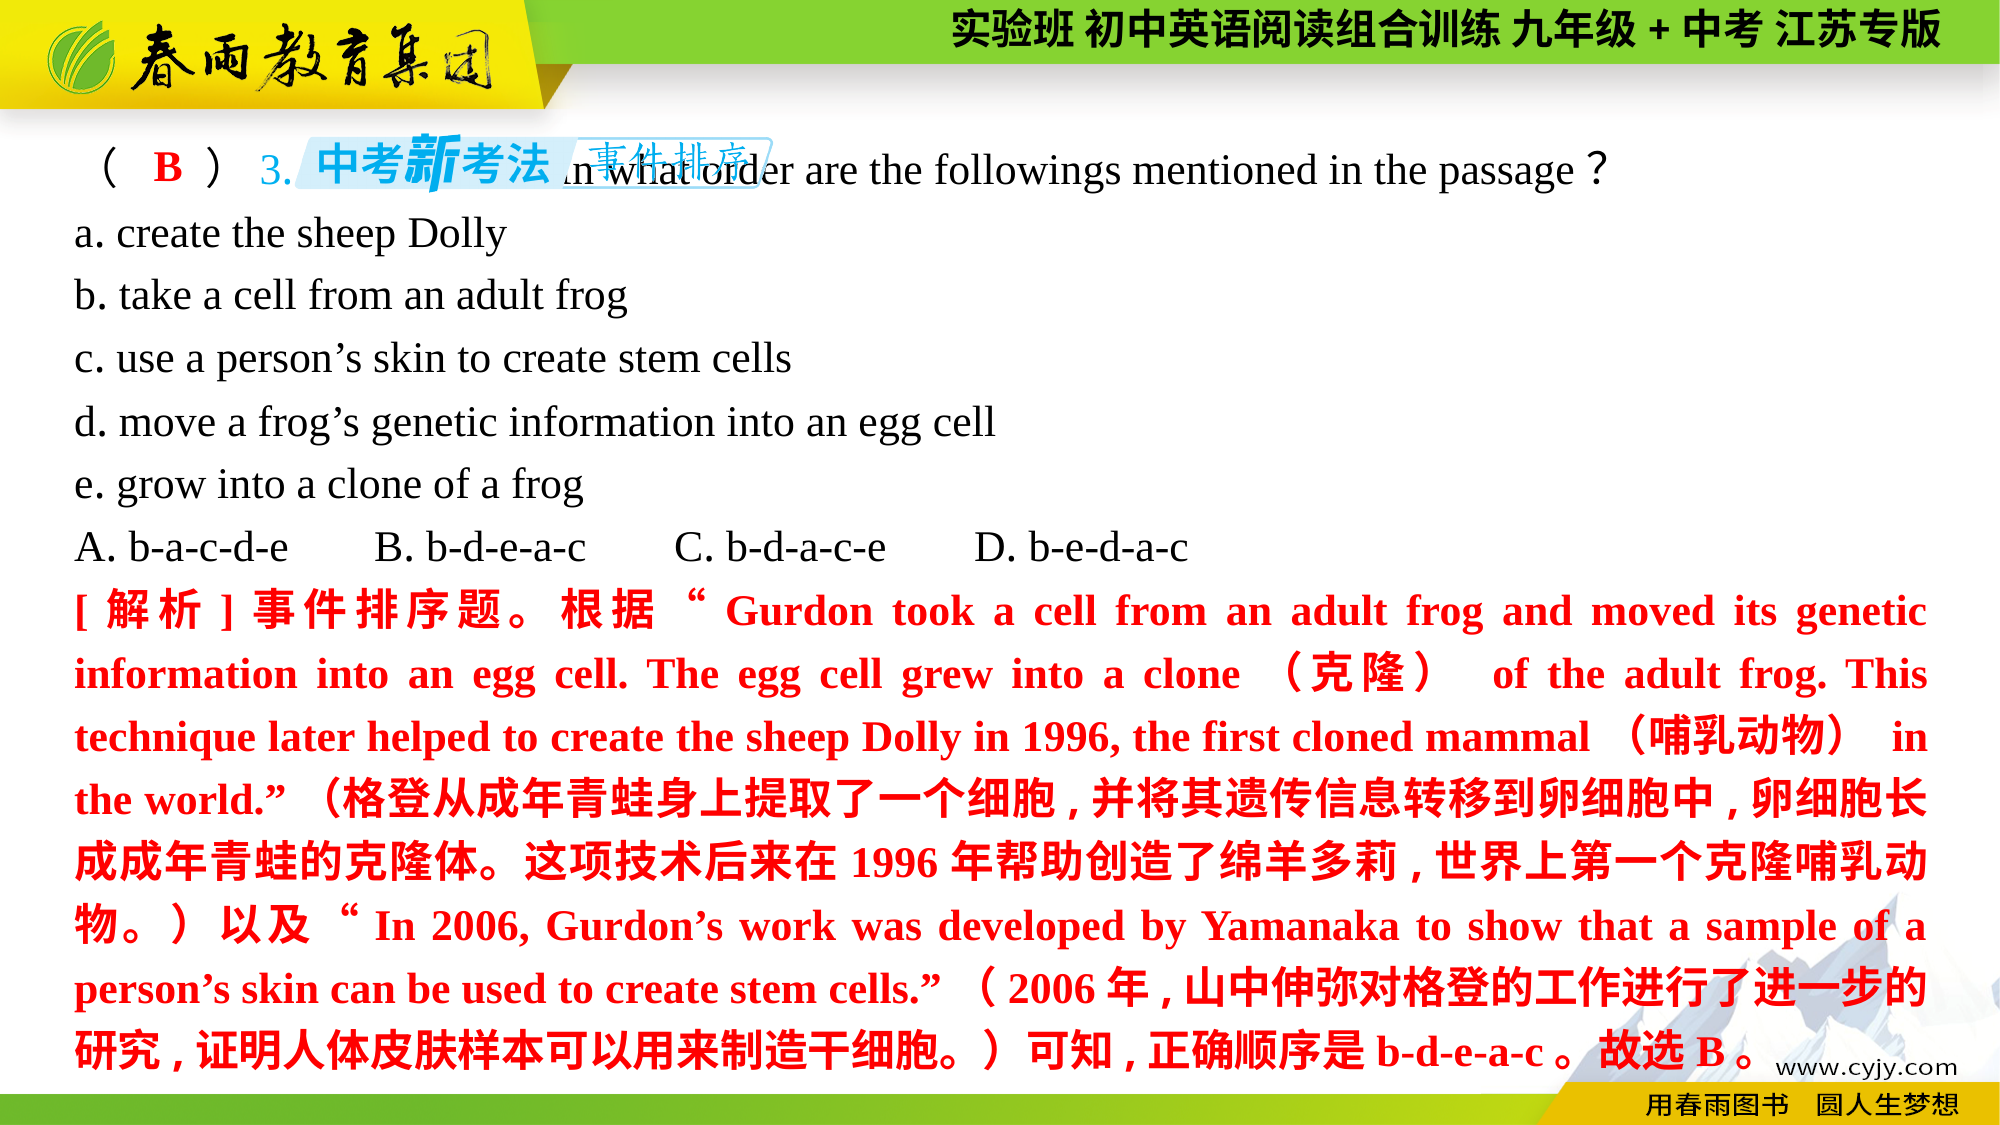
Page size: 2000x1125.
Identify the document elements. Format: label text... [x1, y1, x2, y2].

picture [0, 0, 2000, 1125]
text_box [解析]事件排序题。根据“Gurdon took a cell from an adult frog and moved its genetic information into an egg cell. The egg cell grew into a clone（克隆） of the adult frog. This technique later helped to create the sheep Dolly in 1996, the first cloned mammal（哺乳动物） in the world.”（格登从成年青蛙身上提取了一个细胞,并将其遗传信息转移到卵细胞中,卵细胞长成成年青蛙的克隆体。这项技术后来在1996年帮助创造了绵羊多莉,世界上第一个克隆哺乳动物。）以及“In 2006, Gurdon’s work was developed by Yamanaka to show that a sample of a person’s skin can be used to create stem cells.”（2006年,山中伸弥对格登的工作进行了进一步的研究,证明人体皮肤样本可以用来制造干细胞。）可知,正确顺序是b-d-e-a-c。故选B。 [59, 564, 1944, 1083]
list （ ）3. In what order are the followings mentioned in the passage？ a. create the sheep Dolly b. take a cell from an adult frog c. use a person’s skin to create stem cells d. move a frog’s genetic information into an egg cell e. grow into a clone of a frog A. b-a-c-d-e B. b-d-e-a-c C. b-d-a-c-e D. b-e-d-a-c [59, 122, 1944, 564]
text_box B [138, 120, 198, 198]
